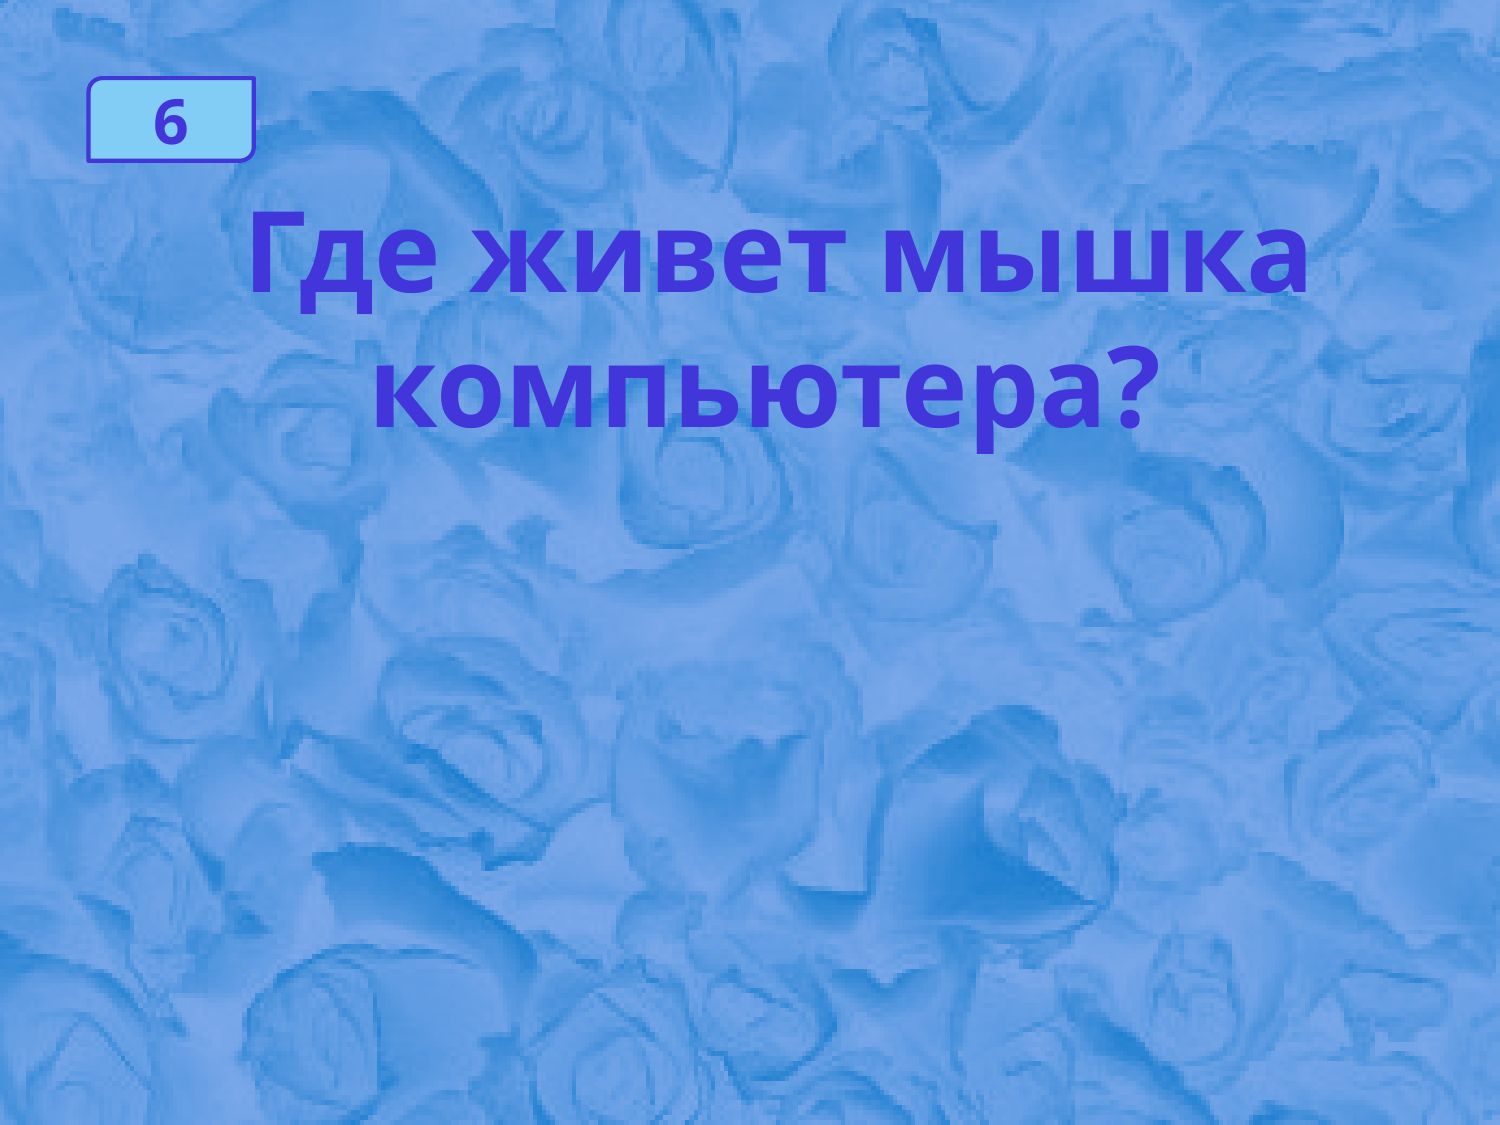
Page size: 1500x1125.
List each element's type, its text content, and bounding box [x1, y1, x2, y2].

text_box Где живет мышка компьютера? [112, 172, 1447, 458]
text_box 6 [86, 76, 256, 163]
